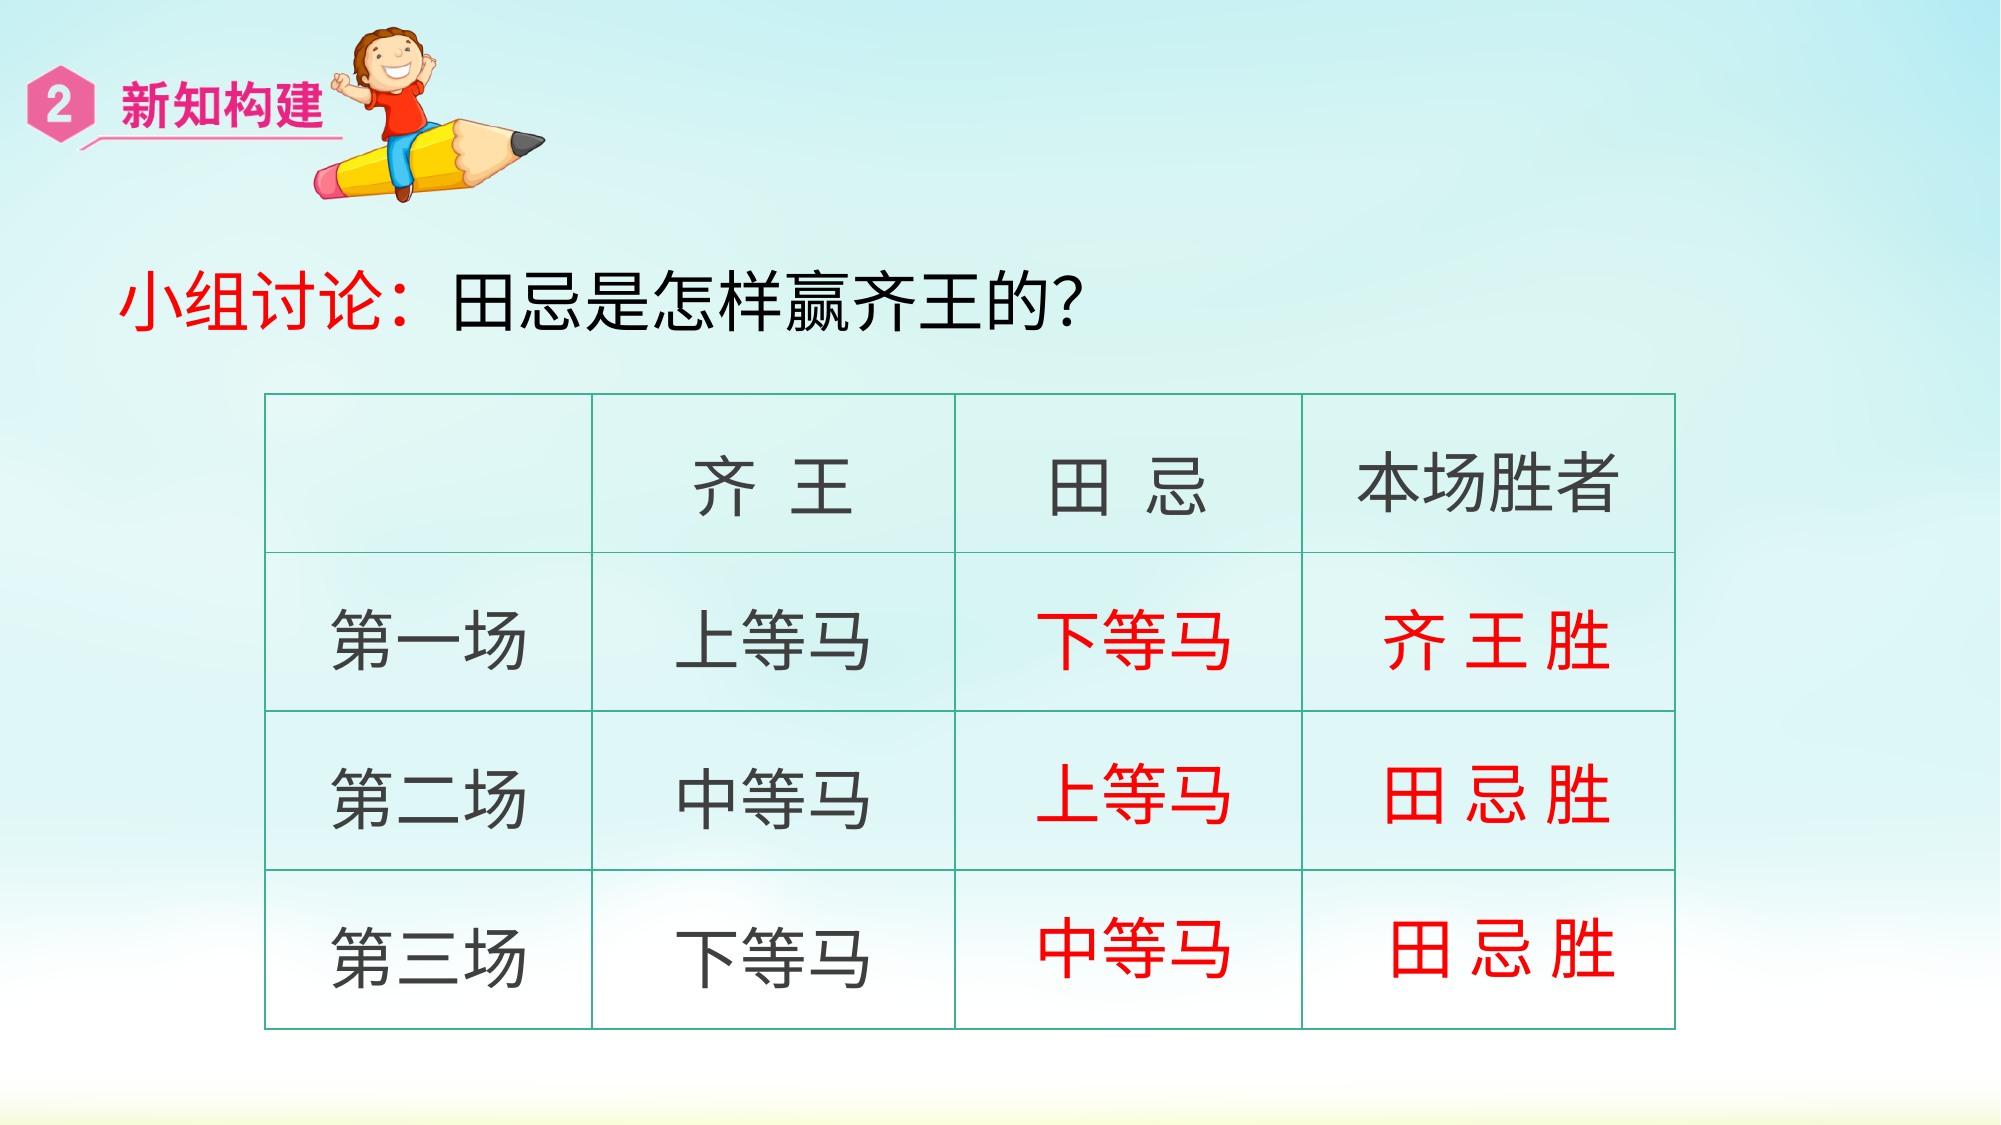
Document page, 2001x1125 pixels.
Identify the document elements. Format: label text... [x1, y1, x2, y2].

table_cell [1303, 871, 1674, 1028]
table_cell [956, 553, 1301, 710]
table_header [266, 395, 591, 552]
text_box 中等马 [1016, 883, 1253, 995]
table_cell [956, 871, 1301, 1028]
table_cell [1303, 712, 1674, 869]
table_cell 第三场 [266, 871, 591, 1028]
table_cell [956, 712, 1301, 869]
text_box 小组讨论：田忌是怎样赢齐王的？ [102, 252, 1443, 348]
table_cell 上等马 [593, 553, 954, 710]
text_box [14, 22, 551, 208]
table_cell [1303, 553, 1674, 710]
table_cell 第一场 [266, 553, 591, 710]
text_box 上等马 [1016, 729, 1253, 841]
text_box 田 忌 胜 [1346, 883, 1659, 995]
table_cell 第二场 [266, 712, 591, 869]
table_header 齐 王 [593, 395, 954, 552]
text_box 下等马 [1016, 575, 1253, 687]
text_box 齐 王 胜 [1346, 575, 1648, 687]
table_header 田 忌 [956, 395, 1301, 552]
table_header 本场胜者 [1303, 395, 1674, 552]
table_cell 中等马 [593, 712, 954, 869]
table_cell 下等马 [593, 871, 954, 1028]
picture [0, 0, 2001, 1125]
text_box 田 忌 胜 [1346, 729, 1648, 841]
